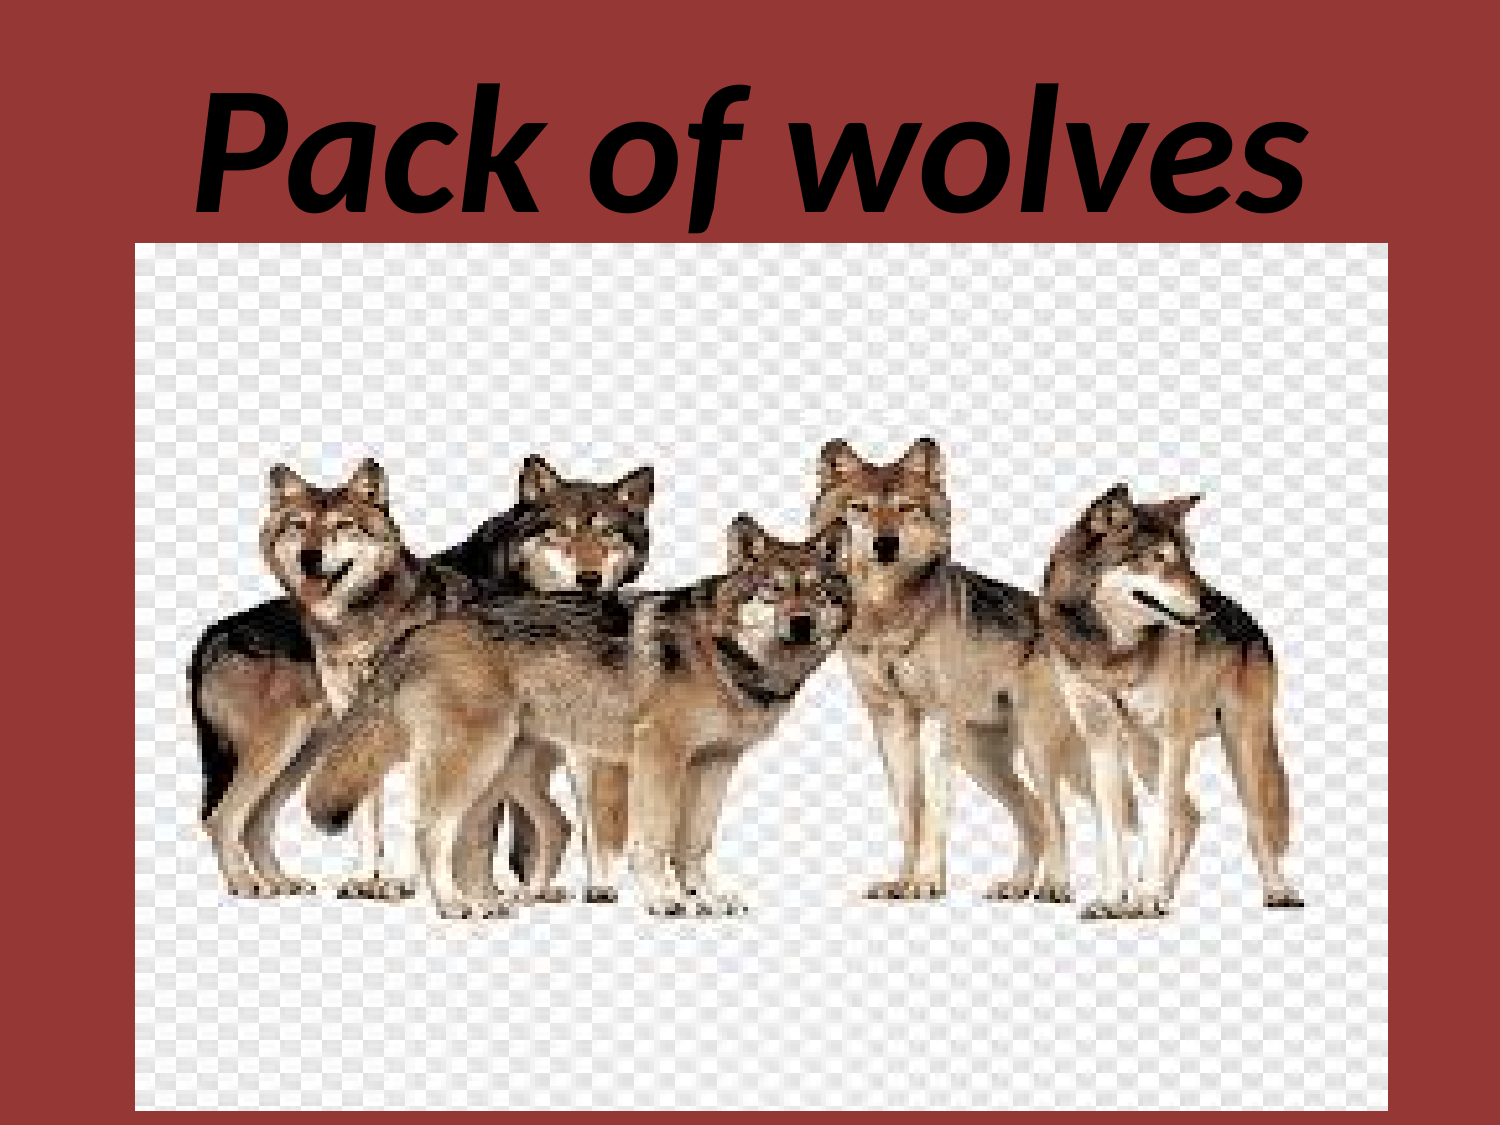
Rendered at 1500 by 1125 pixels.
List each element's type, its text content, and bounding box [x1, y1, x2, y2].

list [135, 243, 1389, 1111]
title Pack of wolves [75, 45, 1425, 233]
